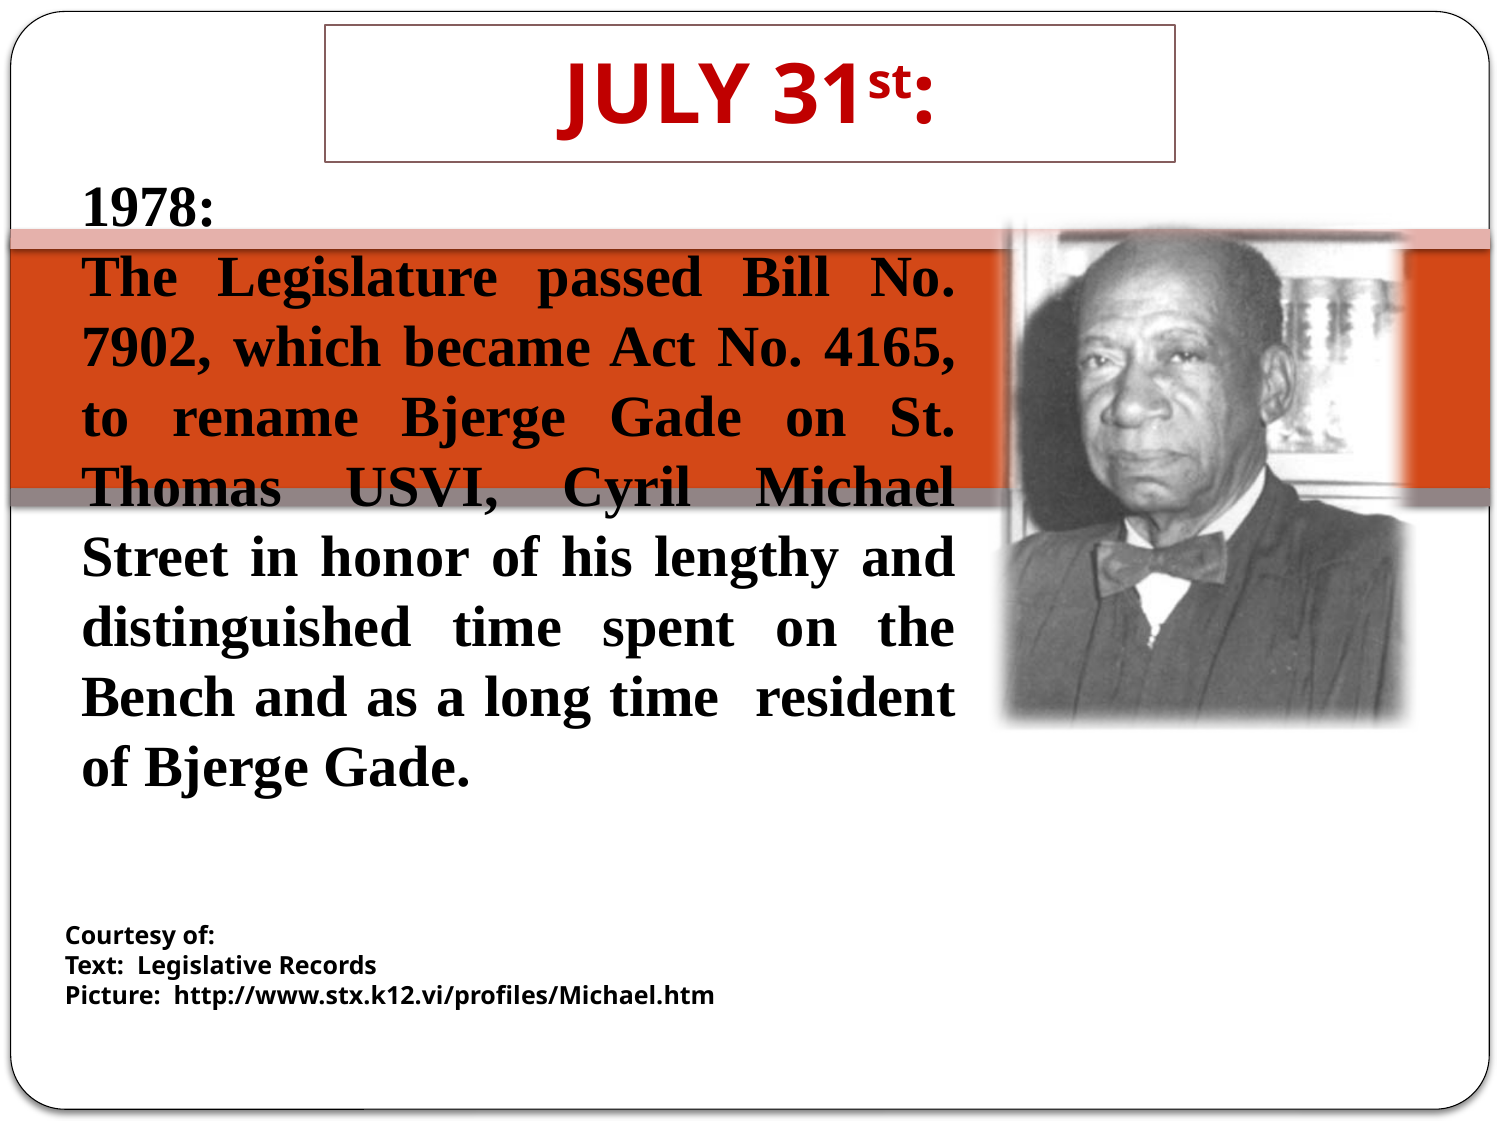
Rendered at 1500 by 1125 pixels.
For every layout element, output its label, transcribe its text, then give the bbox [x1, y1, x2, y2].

title JULY 31st: [324, 24, 1176, 163]
text_box 1978: The Legislature passed Bill No. 7902, which became Act No. 4165, to rename Bjerge Gade on St. Thomas USVI, Cyril Michael Street in honor of his lengthy and distinguished time spent on the Bench and as a long time resident of Bjerge Gade. [74, 162, 963, 813]
text_box Courtesy of: Text: Legislative Records Picture: http://www.stx.k12.vi/profiles/Michael.htm [49, 912, 1175, 1018]
picture [987, 212, 1421, 738]
